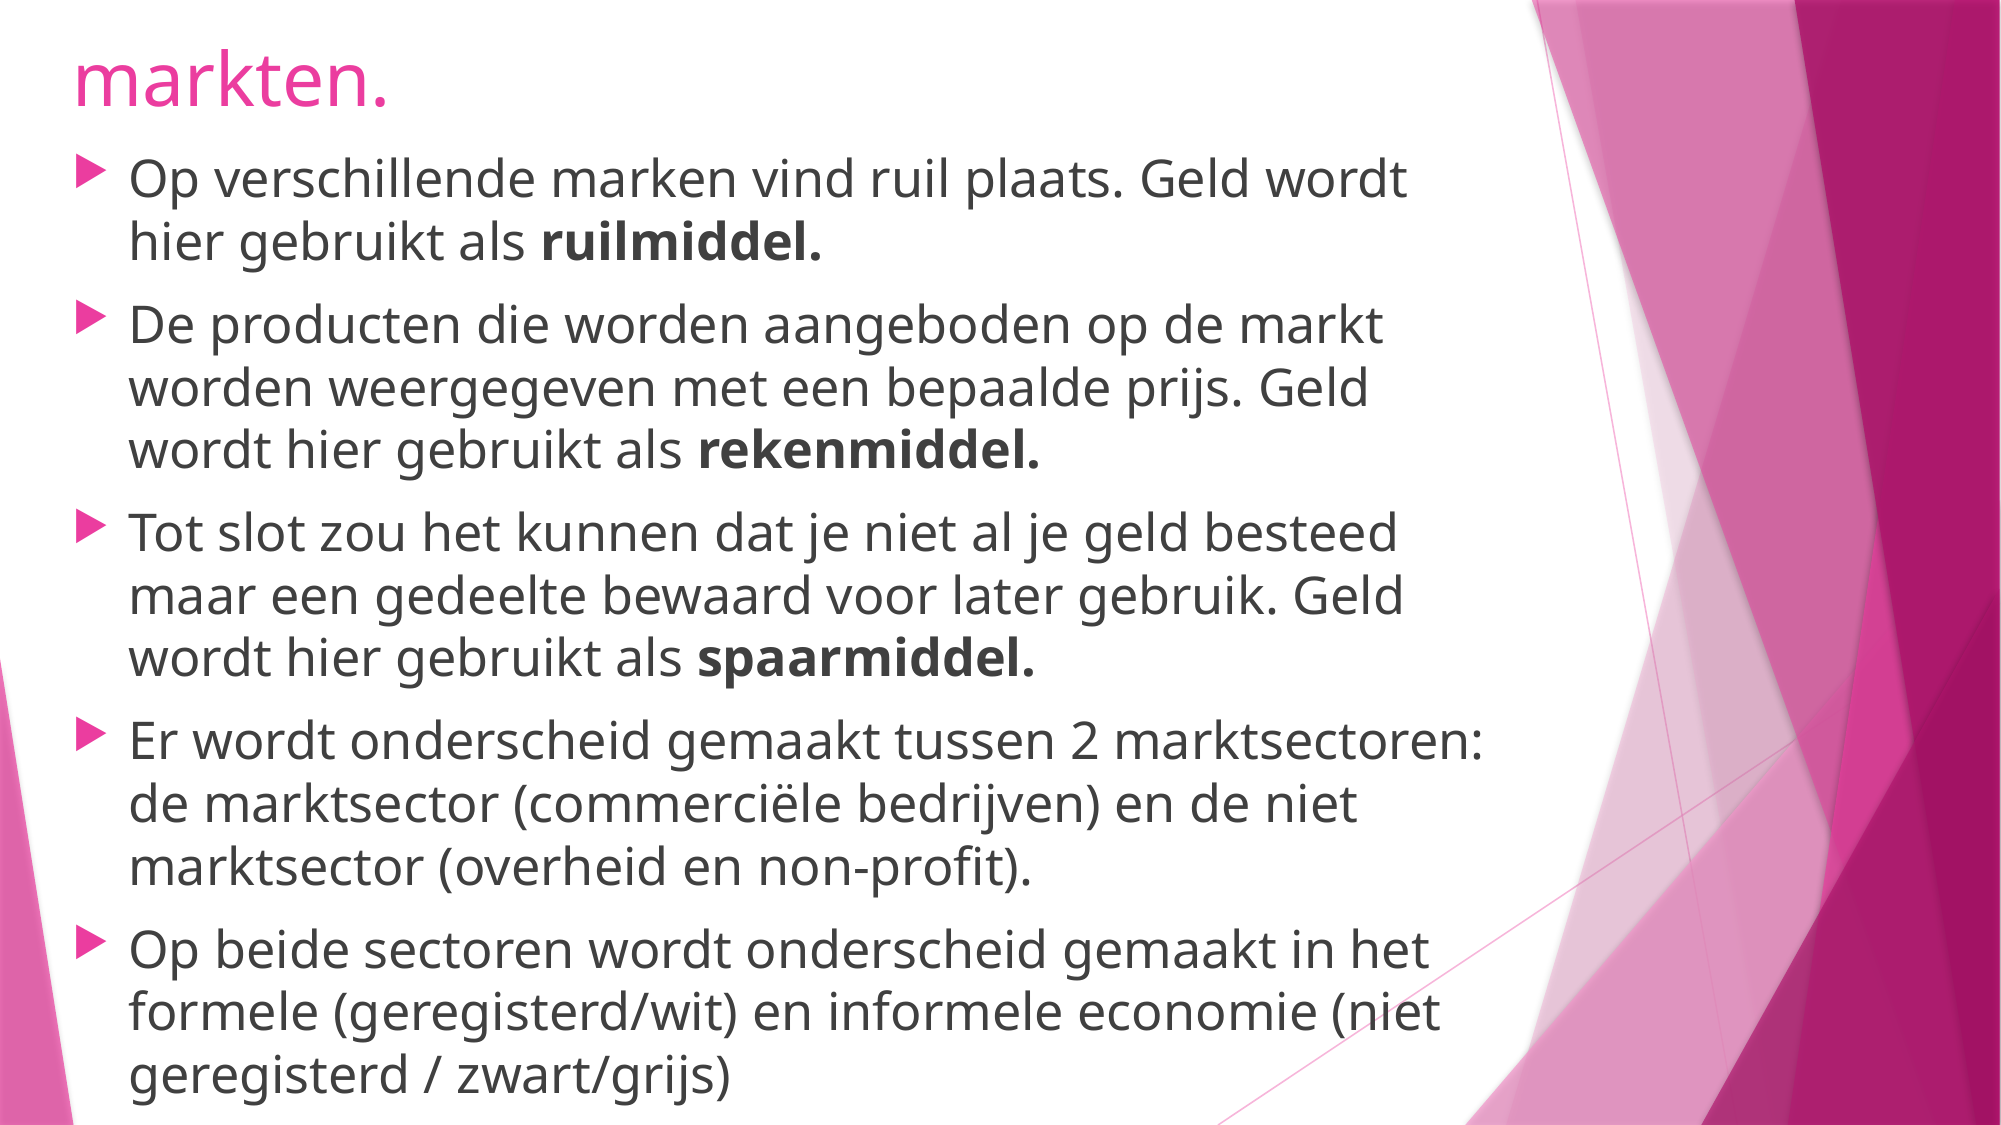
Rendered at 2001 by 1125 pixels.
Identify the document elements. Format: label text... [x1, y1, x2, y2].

title markten. [57, 23, 1522, 138]
list Op verschillende marken vind ruil plaats. Geld wordt hier gebruikt als ruilmiddel. De producten die worden aangeboden op de markt worden weergegeven met een bepaalde prijs. Geld wordt hier gebruikt als rekenmiddel. Tot slot zou het kunnen dat je niet al je geld besteed maar een gedeelte bewaard voor later gebruik. Geld wordt hier gebruikt als spaarmiddel. Er wordt onderscheid gemaakt tussen 2 marktsectoren: de marktsector (commerciële bedrijven) en de niet marktsector (overheid en non-profit). Op beide sectoren wordt onderscheid gemaakt in het formele (geregisterd/wit) en informele economie (niet geregisterd / zwart/grijs) [57, 138, 1522, 991]
